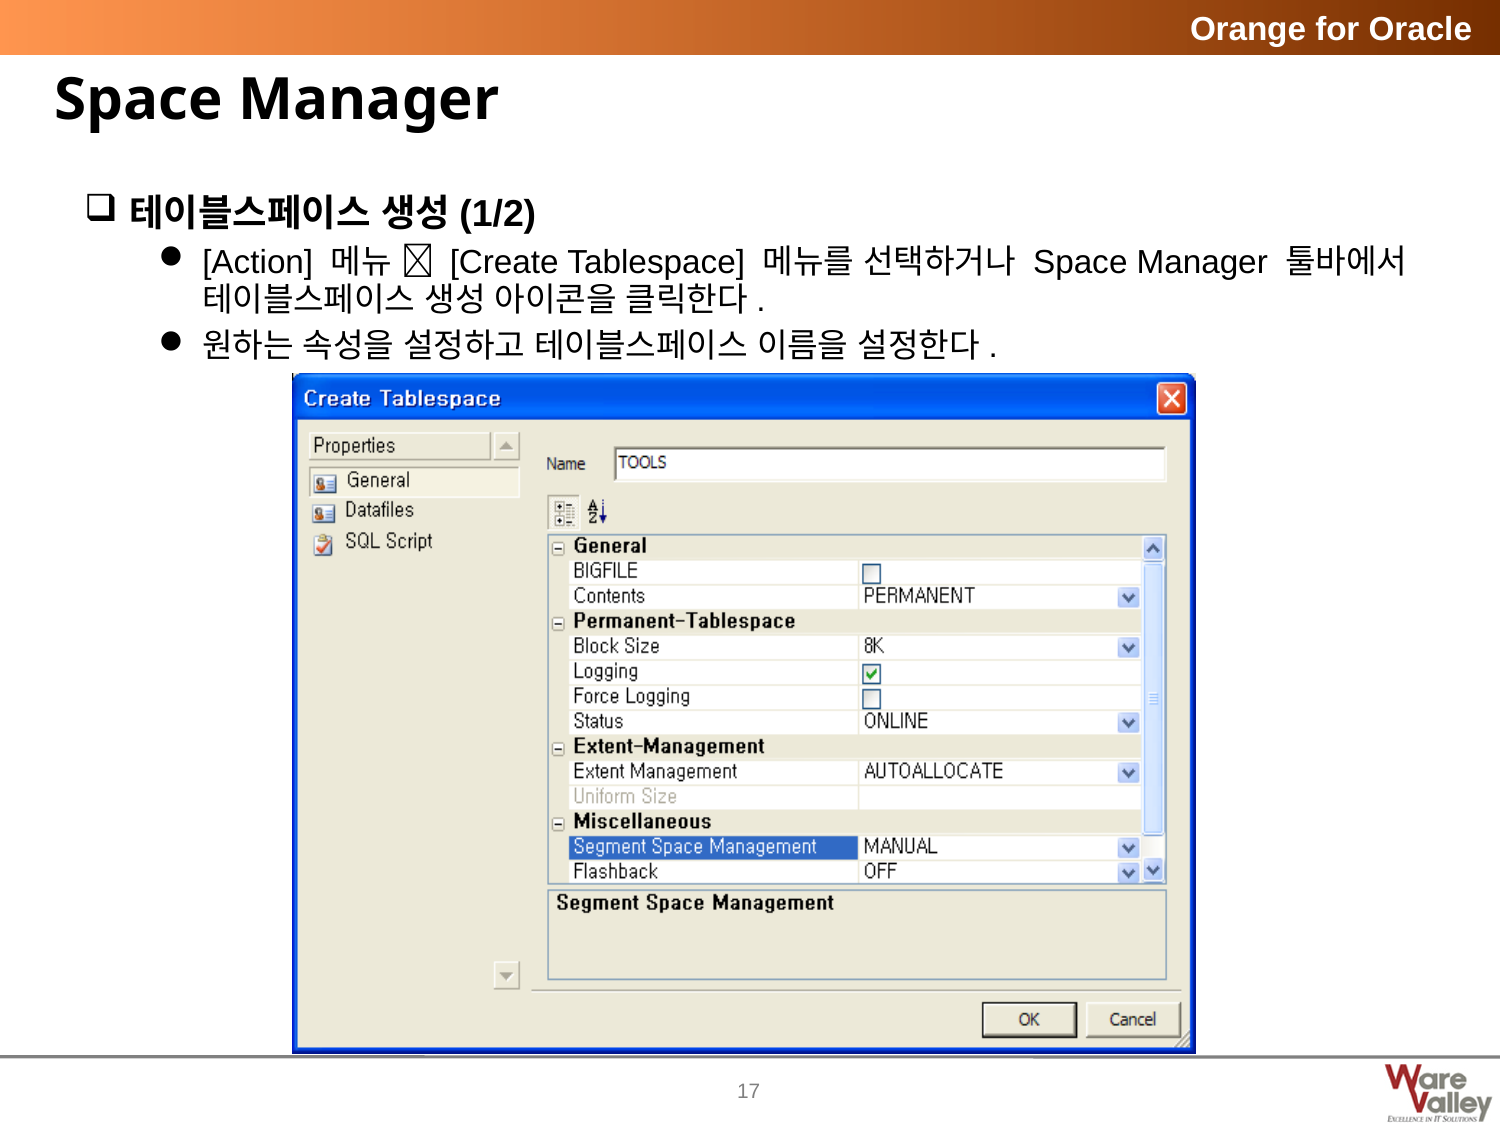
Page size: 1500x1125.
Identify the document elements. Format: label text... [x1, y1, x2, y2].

title Space Manager [39, 54, 1461, 150]
picture [291, 373, 1196, 1054]
picture [1376, 1060, 1500, 1125]
list 테이블스페이스 생성(1/2) [Action] 메뉴  [Create Tablespace] 메뉴를 선택하거나 Space Manager 툴바에서 테이블스페이스 생성 아이콘을 클릭한다. 원하는 속성을 설정하고 테이블스페이스 이름을 설정한다. [69, 184, 1459, 1012]
